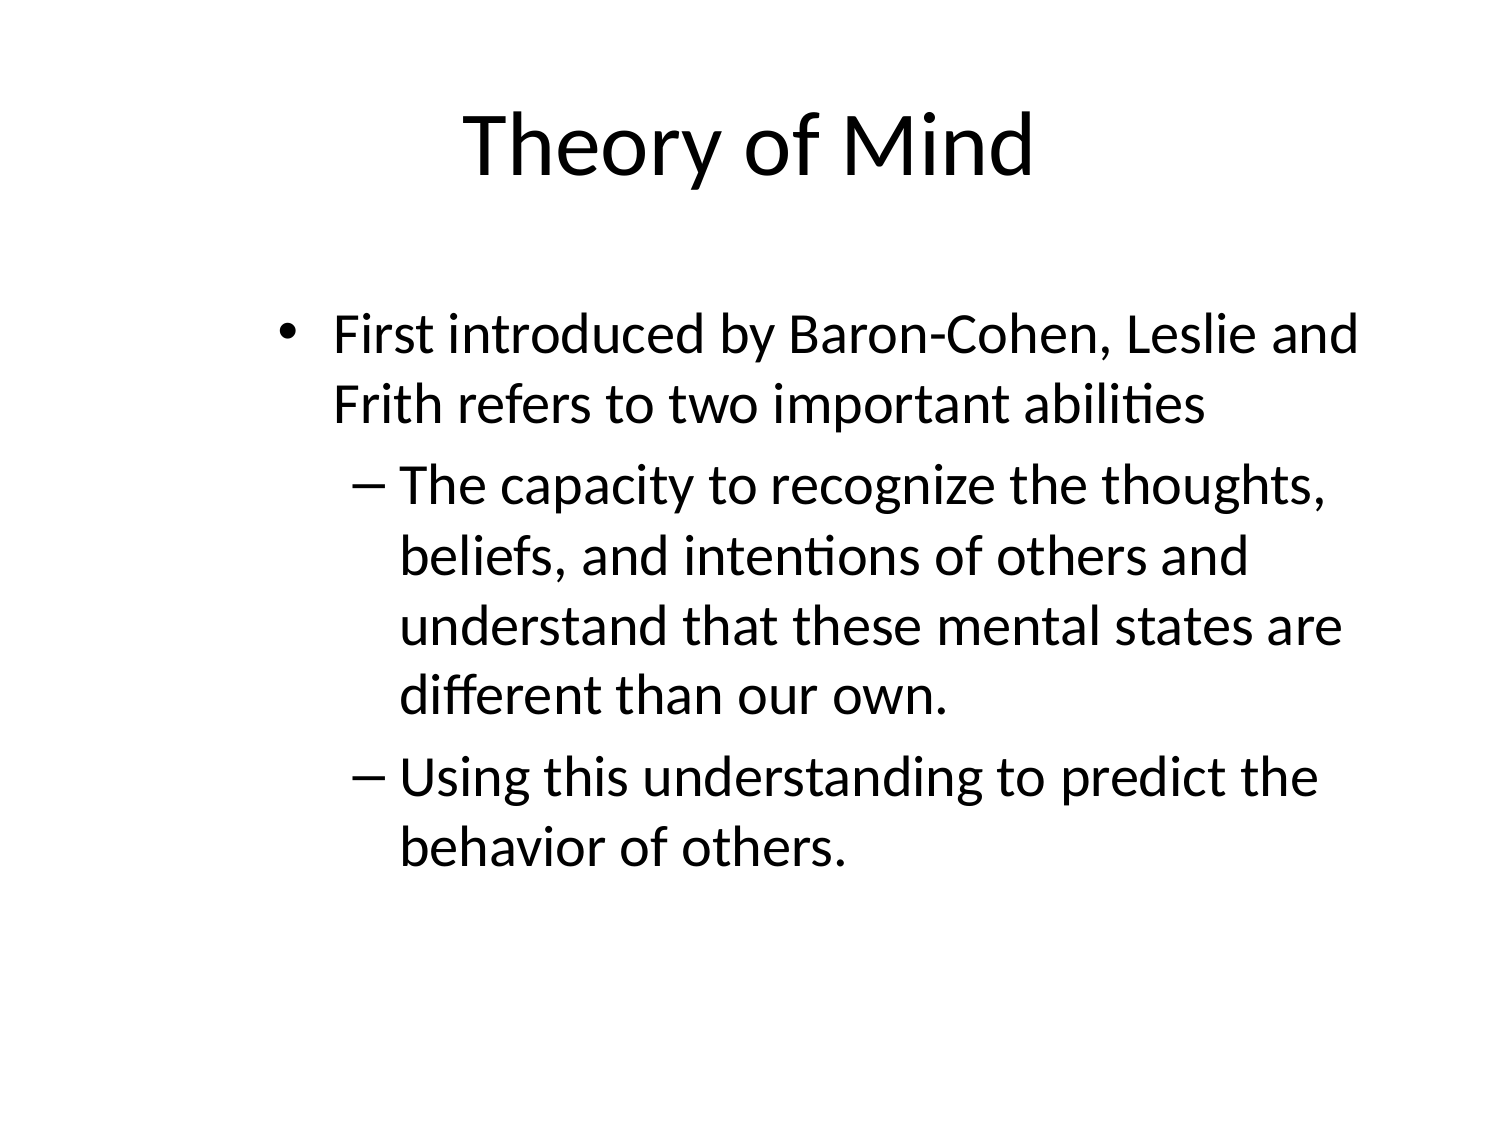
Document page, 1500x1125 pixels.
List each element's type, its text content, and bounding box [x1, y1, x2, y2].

title Theory of Mind [75, 45, 1425, 233]
list First introduced by Baron-Cohen, Leslie and Frith refers to two important abilities The capacity to recognize the thoughts, beliefs, and intentions of others and understand that these mental states are different than our own. Using this understanding to predict the behavior of others. [262, 287, 1463, 1038]
